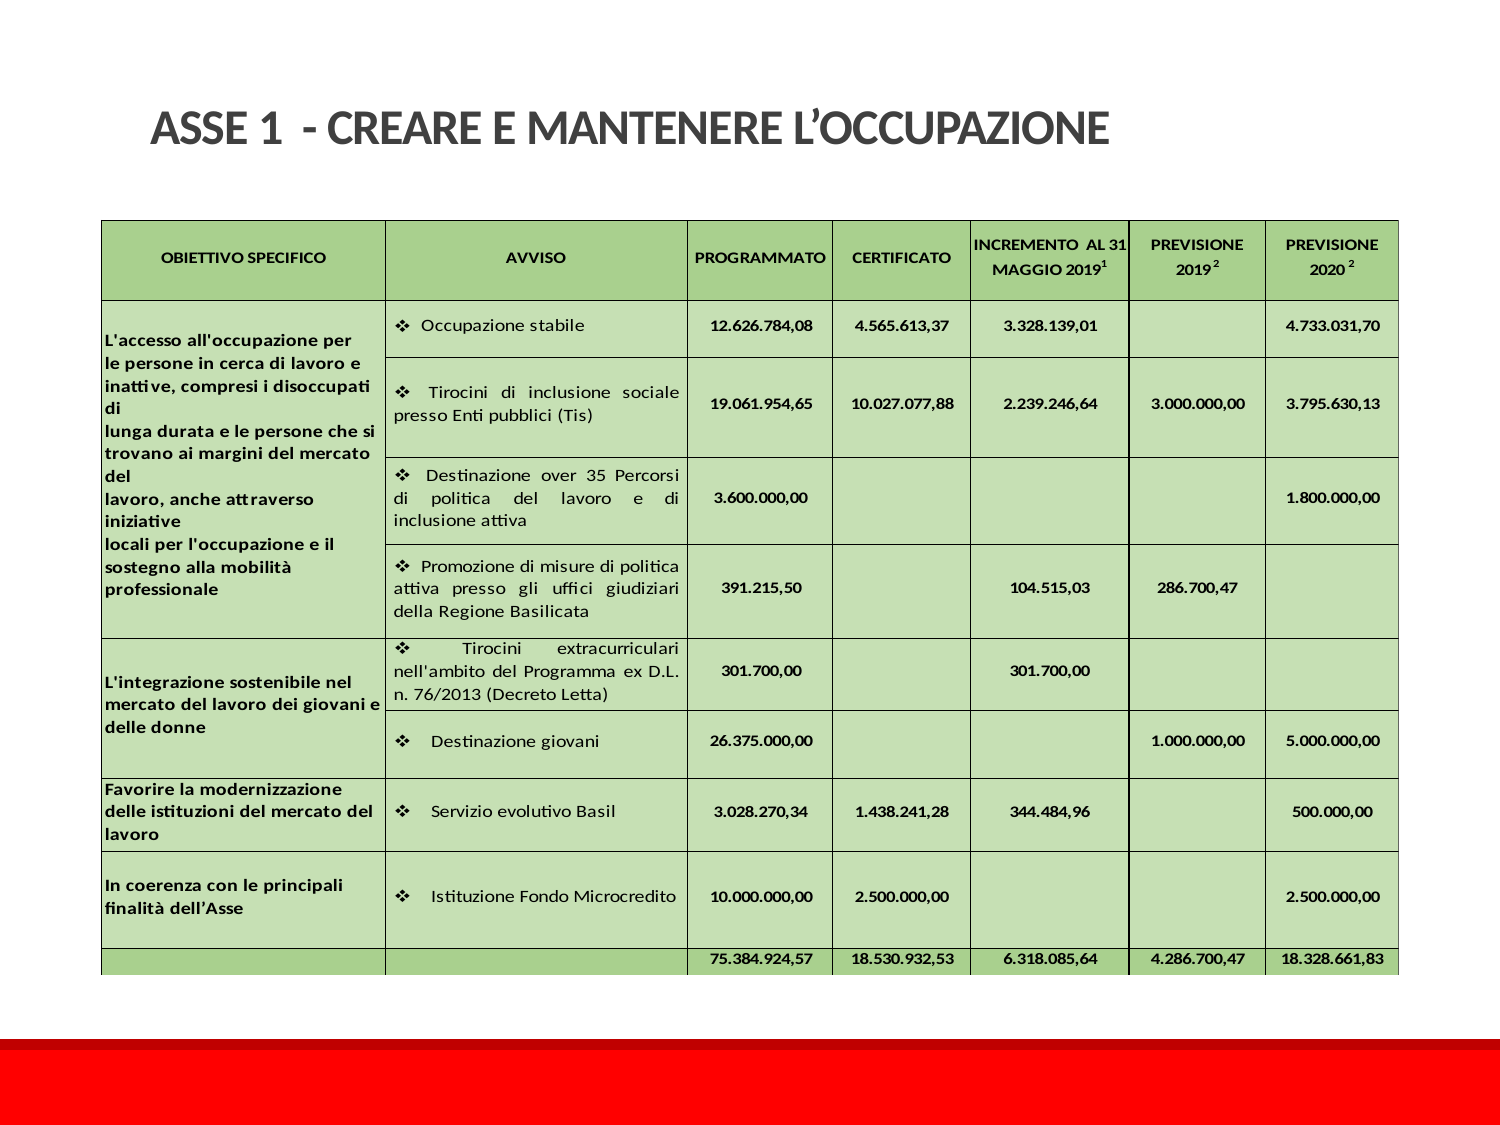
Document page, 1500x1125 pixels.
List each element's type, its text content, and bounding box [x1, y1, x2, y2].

title ASSE 1 - CREARE E MANTENERE L’OCCUPAZIONE [135, 47, 1373, 163]
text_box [100, 219, 1401, 977]
